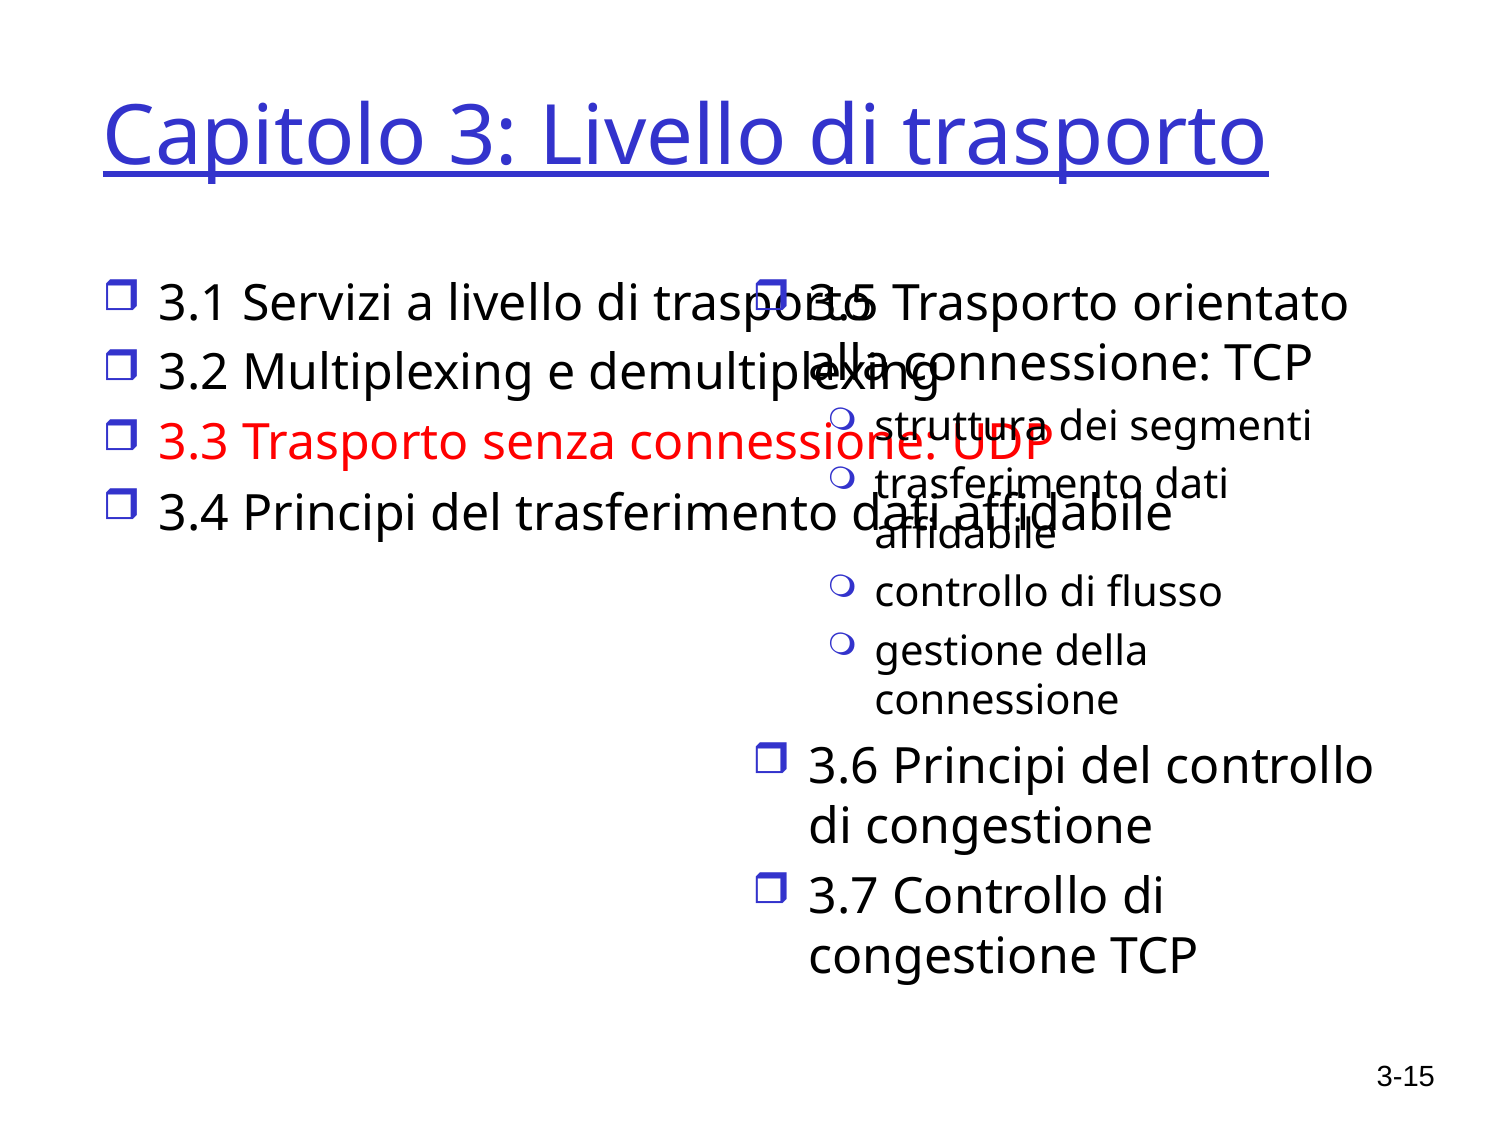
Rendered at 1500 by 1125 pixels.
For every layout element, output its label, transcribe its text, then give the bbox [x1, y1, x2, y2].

list 3.1 Servizi a livello di trasporto 3.2 Multiplexing e demultiplexing 3.3 Trasporto senza connessione: UDP 3.4 Principi del trasferimento dati affidabile [87, 262, 737, 1026]
slide_number 3-15 [1338, 1049, 1451, 1125]
list 3.5 Trasporto orientato alla connessione: TCP struttura dei segmenti trasferimento dati affidabile controllo di flusso gestione della connessione 3.6 Principi del controllo di congestione 3.7 Controllo di congestione TCP [737, 262, 1403, 1026]
title Capitolo 3: Livello di trasporto [87, 37, 1363, 226]
